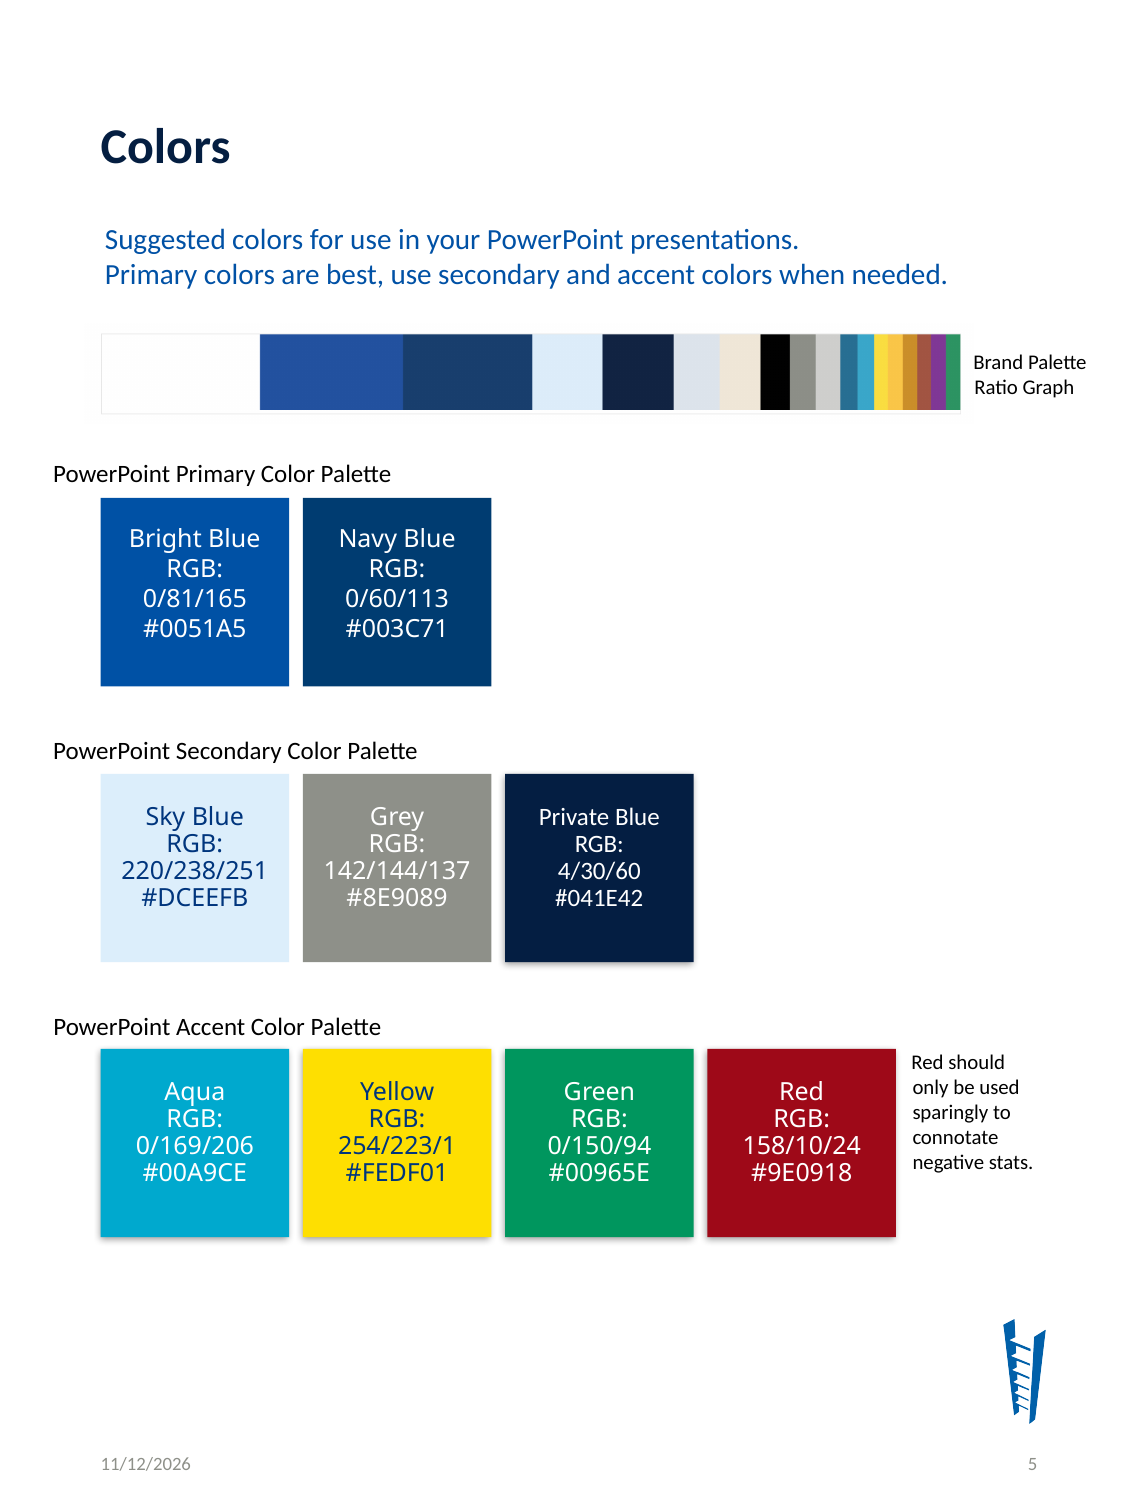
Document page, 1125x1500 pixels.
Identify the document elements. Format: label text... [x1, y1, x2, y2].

text_box Bright Blue RGB: 0/81/165 #0051A5 [100, 497, 290, 687]
text_box PowerPoint Secondary Color Palette [53, 734, 517, 765]
title Colors [100, 59, 1038, 228]
text_box Sky Blue RGB: 220/238/251 #DCEEFB [100, 773, 290, 963]
slide_number 5 [874, 1441, 1038, 1487]
picture [84, 323, 974, 424]
text_box PowerPoint Primary Color Palette [53, 457, 491, 488]
text_box Navy Blue RGB: 0/60/113 #003C71 [302, 497, 492, 687]
text_box Yellow RGB: 254/223/1 #FEDF01 [302, 1048, 492, 1238]
text_box Aqua RGB: 0/169/206 #00A9CE [100, 1048, 290, 1238]
text_box Private Blue RGB: 4/30/60 #041E42 [504, 773, 694, 963]
text_box PowerPoint Accent Color Palette [53, 1010, 481, 1041]
picture [1003, 1319, 1046, 1424]
text_box Suggested colors for use in your PowerPoint presentations. Primary colors are best, use secondary and accent colors when needed. [102, 220, 1025, 291]
text_box Grey RGB: 142/144/137 #8E9089 [302, 773, 492, 963]
text_box Red should only be used sparingly to connotate negative stats. [911, 1048, 1037, 1174]
text_box Brand Palette Ratio Graph [978, 348, 1125, 399]
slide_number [100, 1441, 264, 1487]
text_box Red RGB: 158/10/24 #9E0918 [707, 1048, 897, 1238]
text_box Green RGB: 0/150/94 #00965E [504, 1048, 694, 1238]
